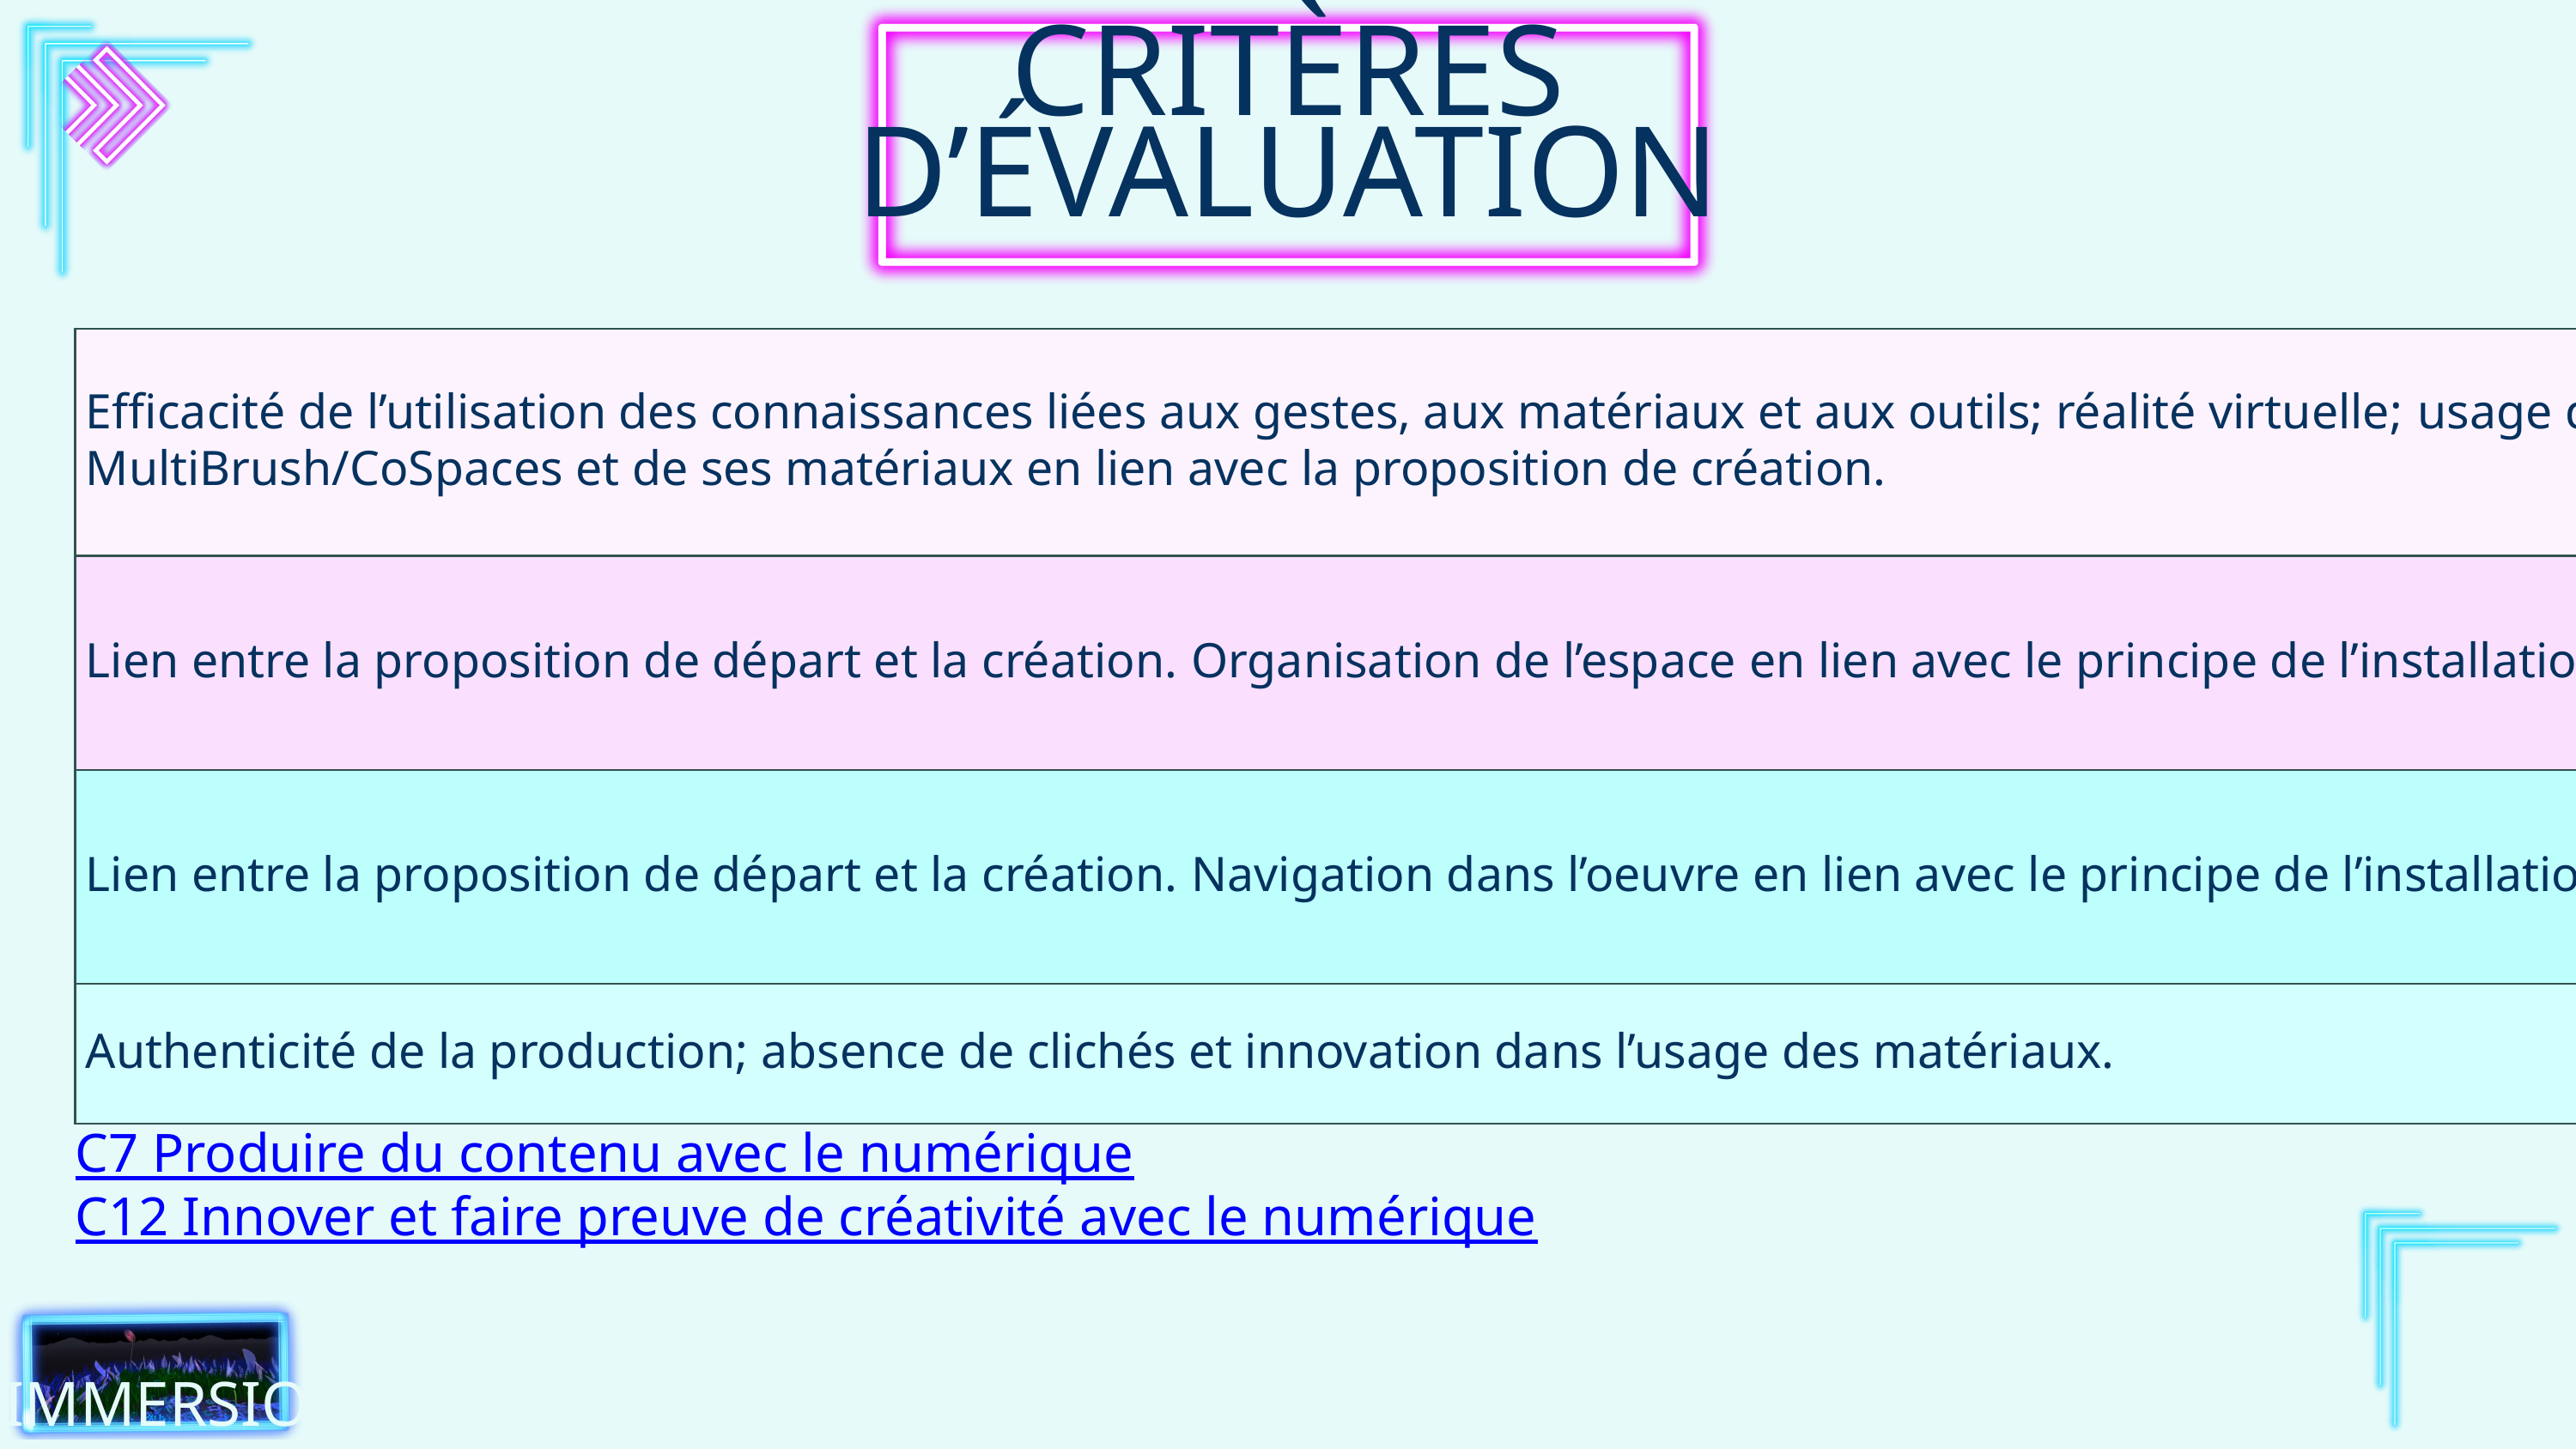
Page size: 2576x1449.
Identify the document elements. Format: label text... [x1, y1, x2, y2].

table_cell Authenticité de la production; absence de clichés et innovation dans l’usage des matériaux. [76, 985, 2576, 1123]
table_header Efficacité de l’utilisation des connaissances liées aux gestes, aux matériaux et aux outils; réalité virtuelle; usage de MultiBrush/CoSpaces et de ses matériaux en lien avec la proposition de création. [76, 330, 2576, 555]
table_cell Lien entre la proposition de départ et la création. Navigation dans l’oeuvre en lien avec le principe de l’installation artistique. [76, 771, 2576, 983]
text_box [15, 14, 260, 283]
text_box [750, 3, 1826, 288]
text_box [0, 1300, 316, 1440]
text_box [2354, 1203, 2565, 1434]
table_cell Lien entre la proposition de départ et la création. Organisation de l’espace en lien avec le principe de l’installation artistique. [76, 557, 2576, 769]
text_box COMPÉTENCES NUMÉRIQUES EXPLOITÉES C2 Développer et mobiliser ses habiletés technologiques C7 Produire du contenu avec le numérique C12 Innover et faire preuve de créativité avec le numérique [75, 1125, 2275, 1255]
